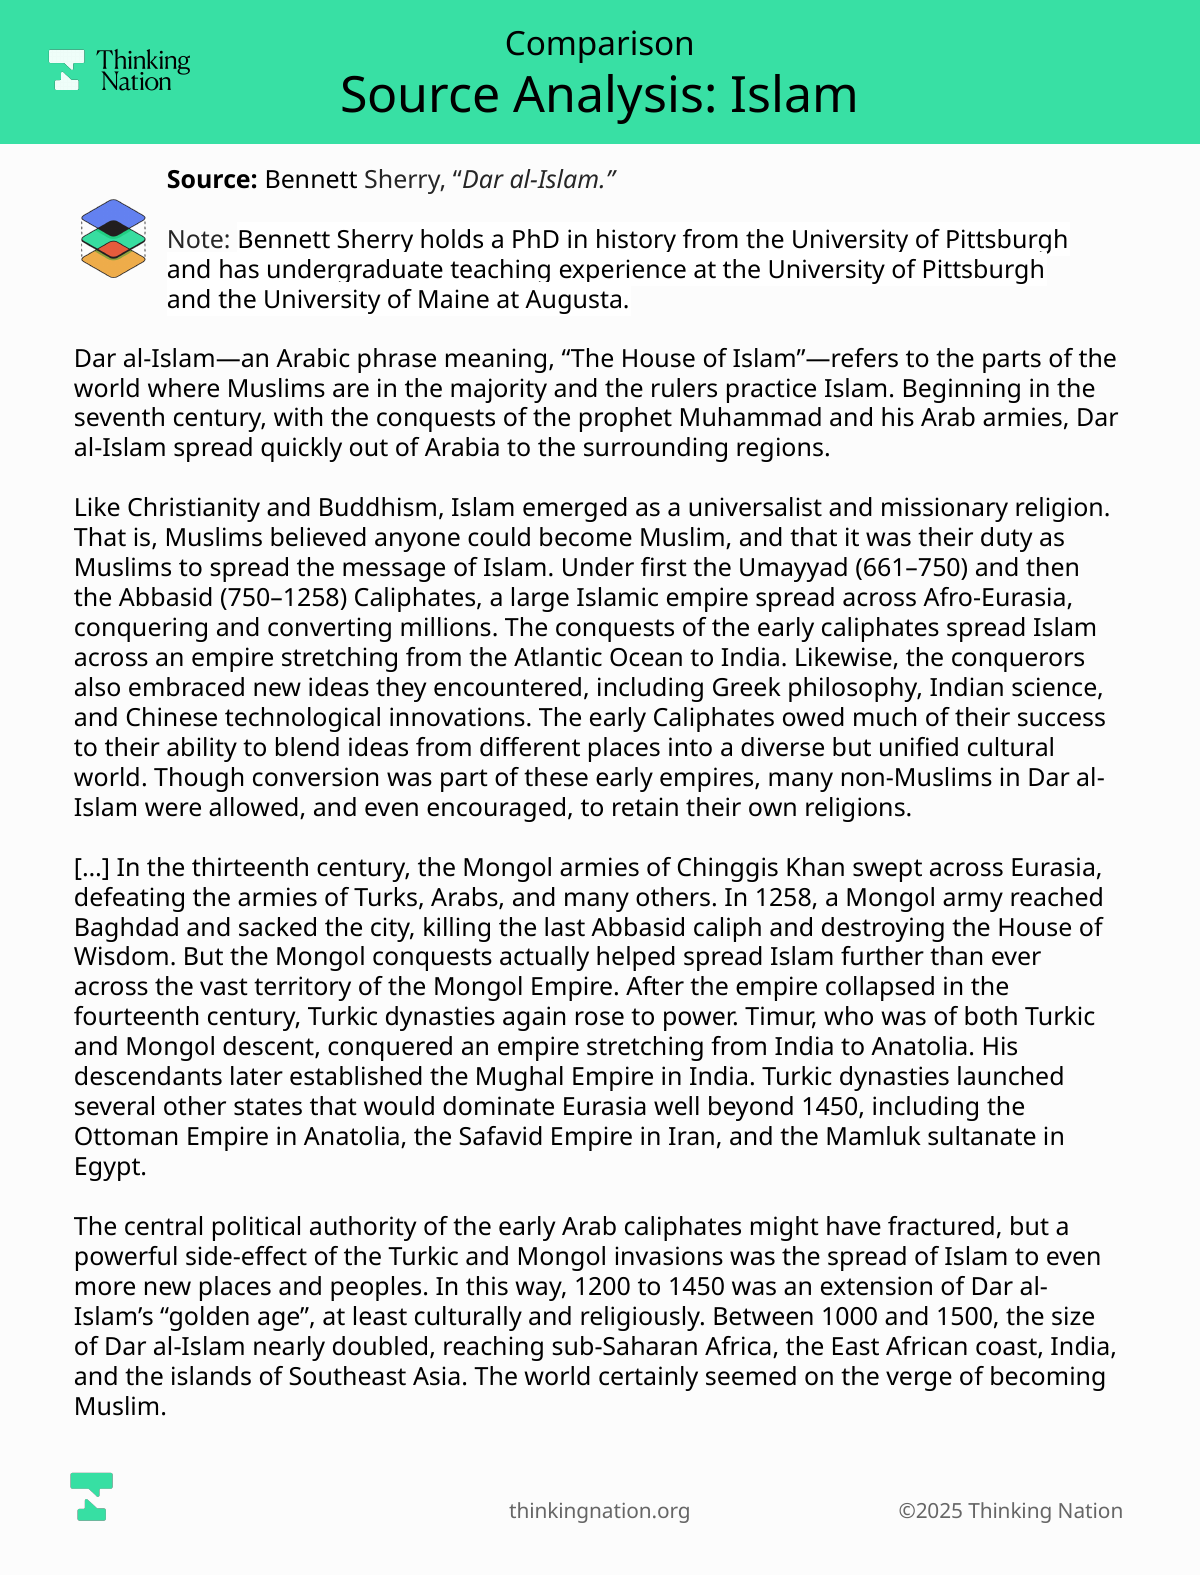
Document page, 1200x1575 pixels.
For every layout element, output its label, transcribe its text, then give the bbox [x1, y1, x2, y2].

text_box Dar al-Islam—an Arabic phrase meaning, “The House of Islam”—refers to the parts of the world where Muslims are in the majority and the rulers practice Islam. Beginning in the seventh century, with the conquests of the prophet Muhammad and his Arab armies, Dar al-Islam spread quickly out of Arabia to the surrounding regions. Like Christianity and Buddhism, Islam emerged as a universalist and missionary religion. That is, Muslims believed anyone could become Muslim, and that it was their duty as Muslims to spread the message of Islam. Under first the Umayyad (661–750) and then the Abbasid (750–1258) Caliphates, a large Islamic empire spread across Afro-Eurasia, conquering and converting millions. The conquests of the early caliphates spread Islam across an empire stretching from the Atlantic Ocean to India. Likewise, the conquerors also embraced new ideas they encountered, including Greek philosophy, Indian science, and Chinese technological innovations. The early Caliphates owed much of their success to their ability to blend ideas from different places into a diverse but unified cultural world. Though conversion was part of these early empires, many non-Muslims in Dar al-Islam were allowed, and even encouraged, to retain their own religions. […] In the thirteenth century, the Mongol armies of Chinggis Khan swept across Eurasia, defeating the armies of Turks, Arabs, and many others. In 1258, a Mongol army reached Baghdad and sacked the city, killing the last Abbasid caliph and destroying the House of Wisdom. But the Mongol conquests actually helped spread Islam further than ever across the vast territory of the Mongol Empire. After the empire collapsed in the fourteenth century, Turkic dynasties again rose to power. Timur, who was of both Turkic and Mongol descent, conquered an empire stretching from India to Anatolia. His descendants later established the Mughal Empire in India. Turkic dynasties launched several other states that would dominate Eurasia well beyond 1450, including the Ottoman Empire in Anatolia, the Safavid Empire in Iran, and the Mamluk sultanate in Egypt. The central political authority of the early Arab caliphates might have fractured, but a powerful side-effect of the Turkic and Mongol invasions was the spread of Islam to even more new places and peoples. In this way, 1200 to 1450 was an extension of Dar al-Islam’s “golden age”, at least culturally and religiously. Between 1000 and 1500, the size of Dar al-Islam nearly doubled, reaching sub-Saharan Africa, the East African coast, India, and the islands of Southeast Asia. The world certainly seemed on the verge of becoming Muslim. [58, 327, 1139, 1435]
picture [58, 1463, 125, 1530]
text_box thinkingnation.org [457, 1483, 742, 1532]
text_box Source: Bennett Sherry, “Dar al-Islam.” Note: Bennett Sherry holds a PhD in history from the University of Pittsburgh and has undergraduate teaching experience at the University of Pittsburgh and the University of Maine at Augusta. [149, 166, 1090, 311]
text_box Comparison Source Analysis: Islam [0, 0, 1200, 144]
picture [61, 186, 167, 291]
picture [33, 35, 195, 104]
text_box ©2025 Thinking Nation [854, 1483, 1139, 1532]
